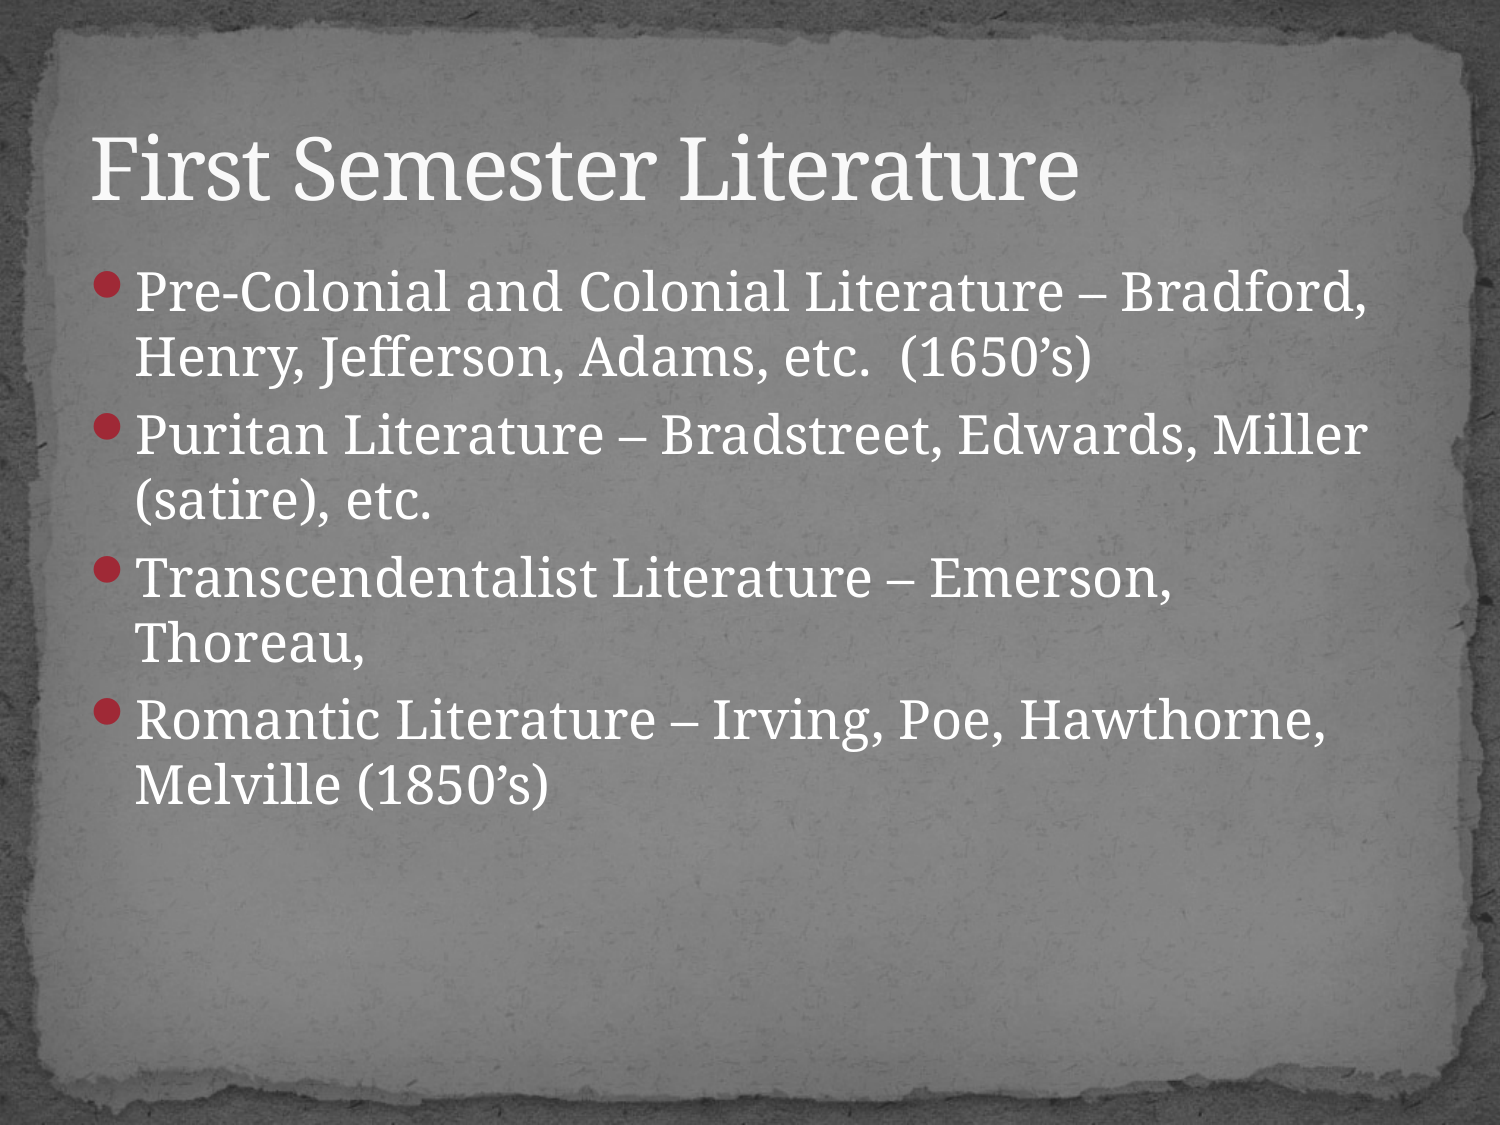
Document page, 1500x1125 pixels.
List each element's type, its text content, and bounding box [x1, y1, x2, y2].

title First Semester Literature [74, 24, 1425, 225]
list Pre-Colonial and Colonial Literature – Bradford, Henry, Jefferson, Adams, etc. (1650’s) Puritan Literature – Bradstreet, Edwards, Miller (satire), etc. Transcendentalist Literature – Emerson, Thoreau, Romantic Literature – Irving, Poe, Hawthorne, Melville (1850’s) [75, 249, 1425, 1000]
